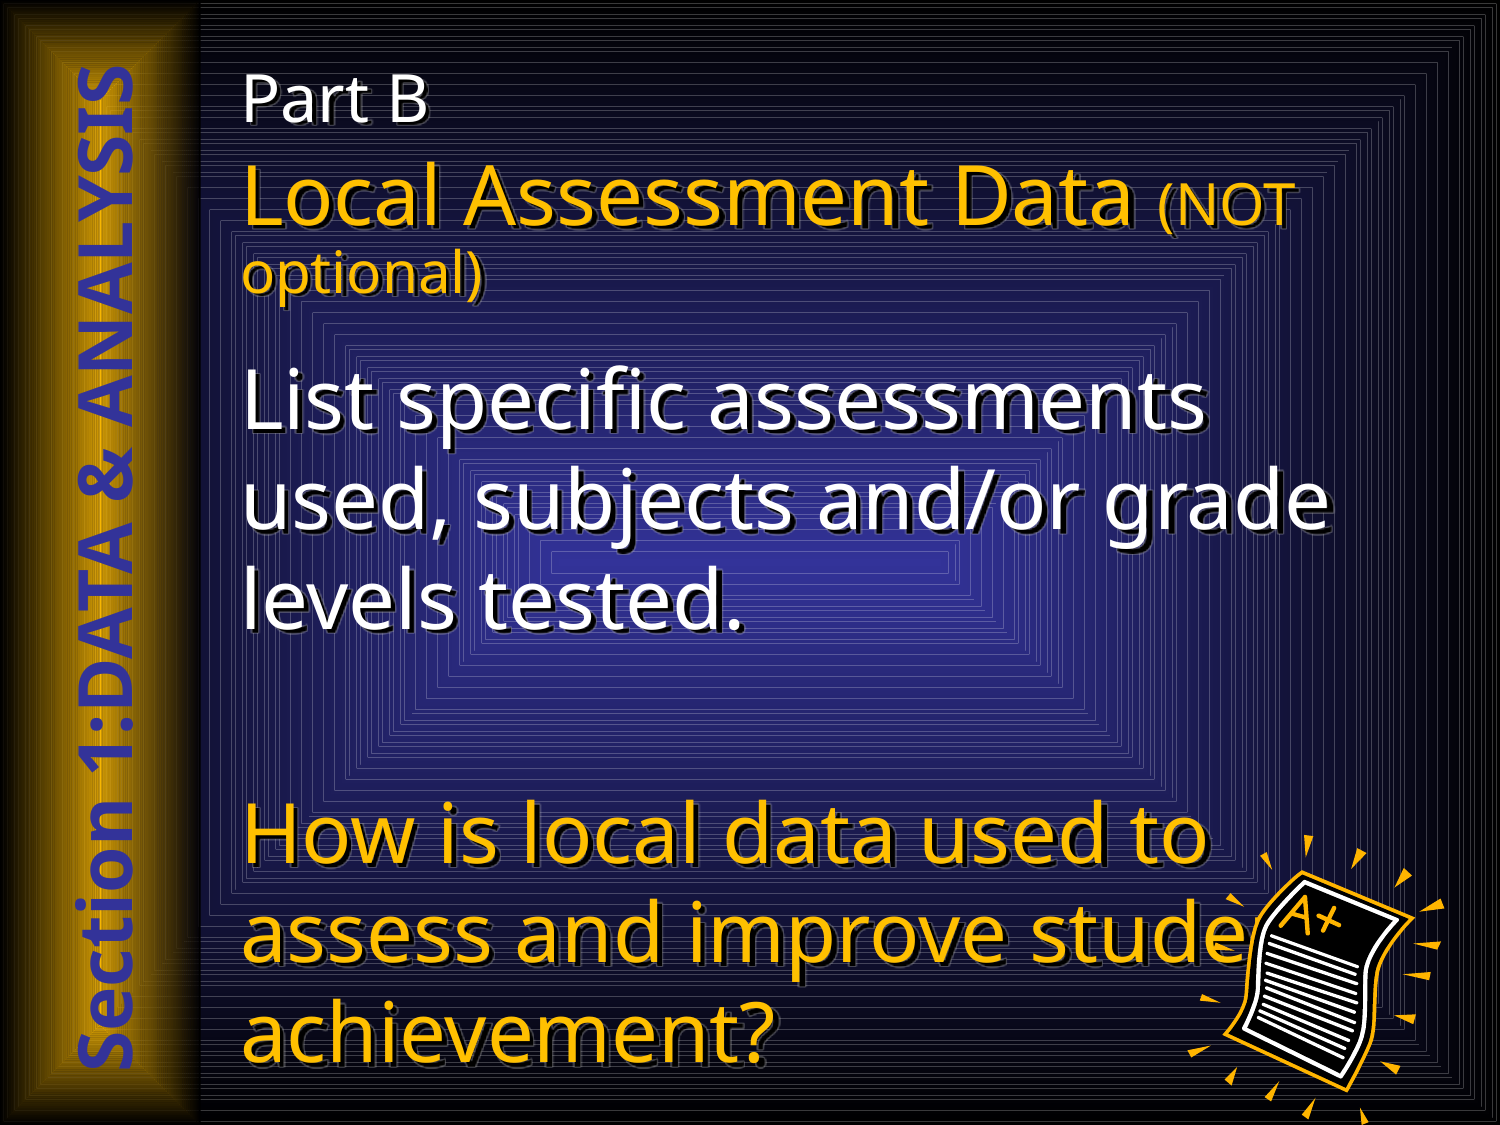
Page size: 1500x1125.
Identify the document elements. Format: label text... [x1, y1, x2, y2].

list Part B Local Assessment Data (NOT optional) List specific assessments used, subjects and/or grade levels tested. How is local data used to assess and improve student achievement? [224, 57, 1451, 1001]
picture [1187, 836, 1445, 1125]
text_box Section 1:DATA & ANALYSIS [49, 0, 155, 1088]
